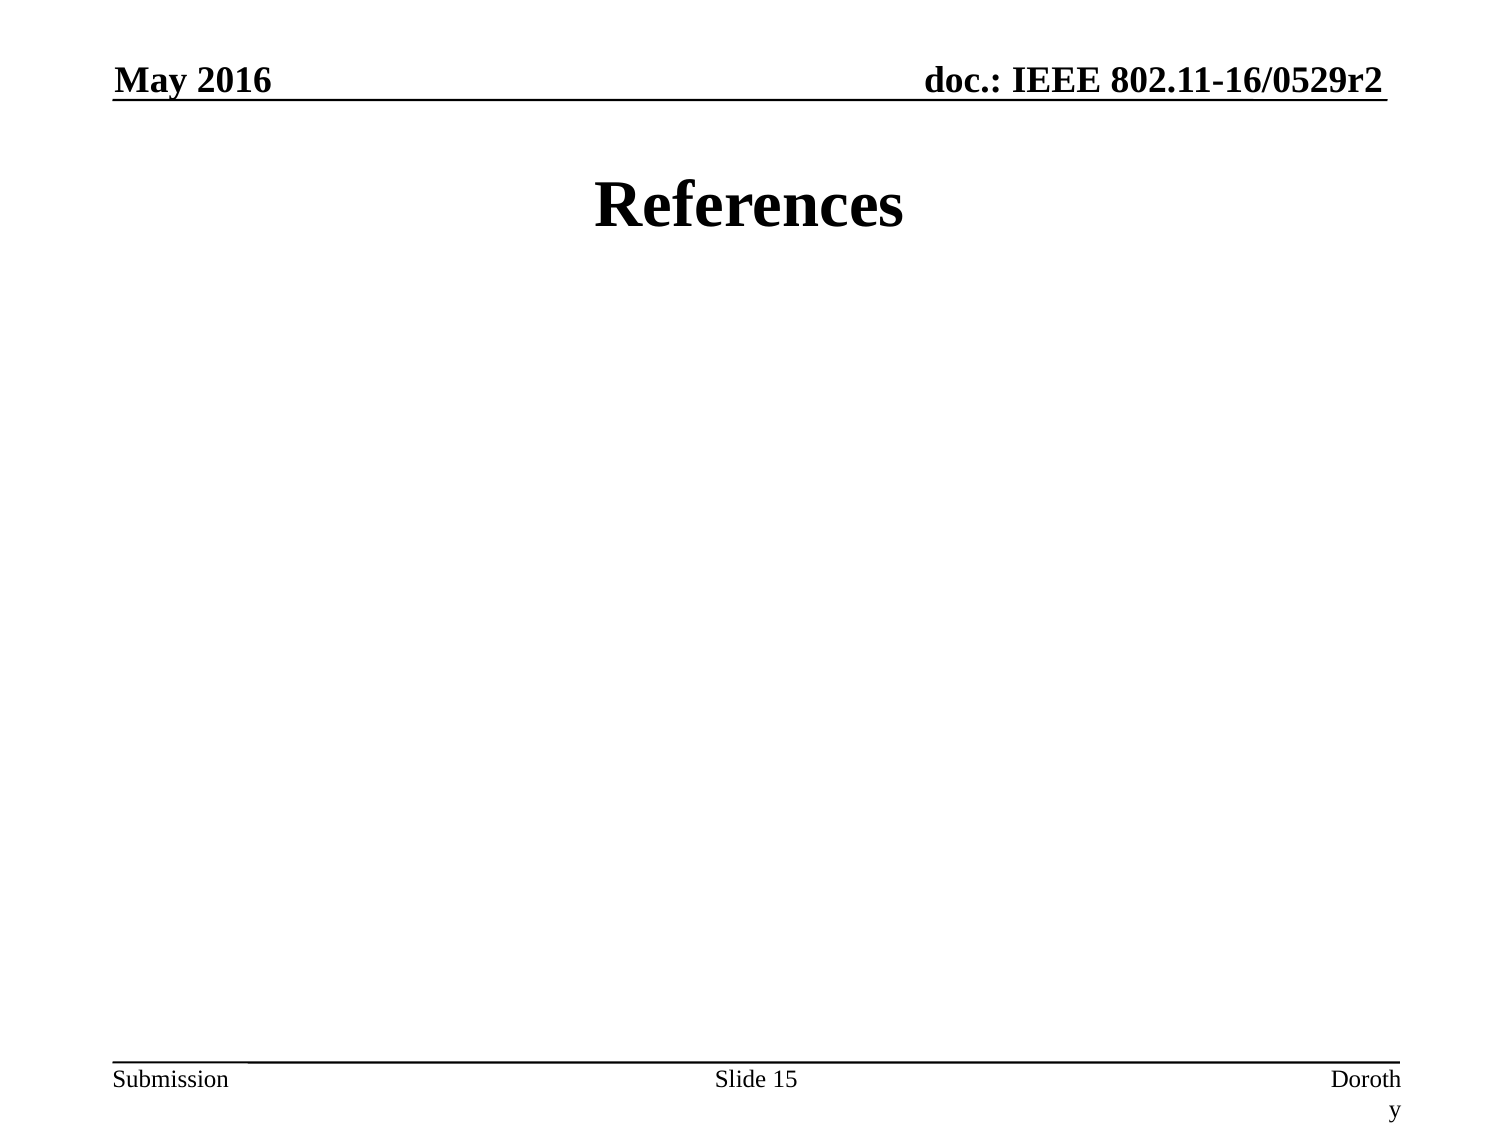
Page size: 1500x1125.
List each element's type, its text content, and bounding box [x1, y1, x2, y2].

footer Dorothy Stanley (HP Enterprise) [1324, 1061, 1402, 1093]
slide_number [114, 54, 374, 101]
title References [112, 112, 1388, 288]
slide_number Slide 15 [712, 1061, 800, 1093]
